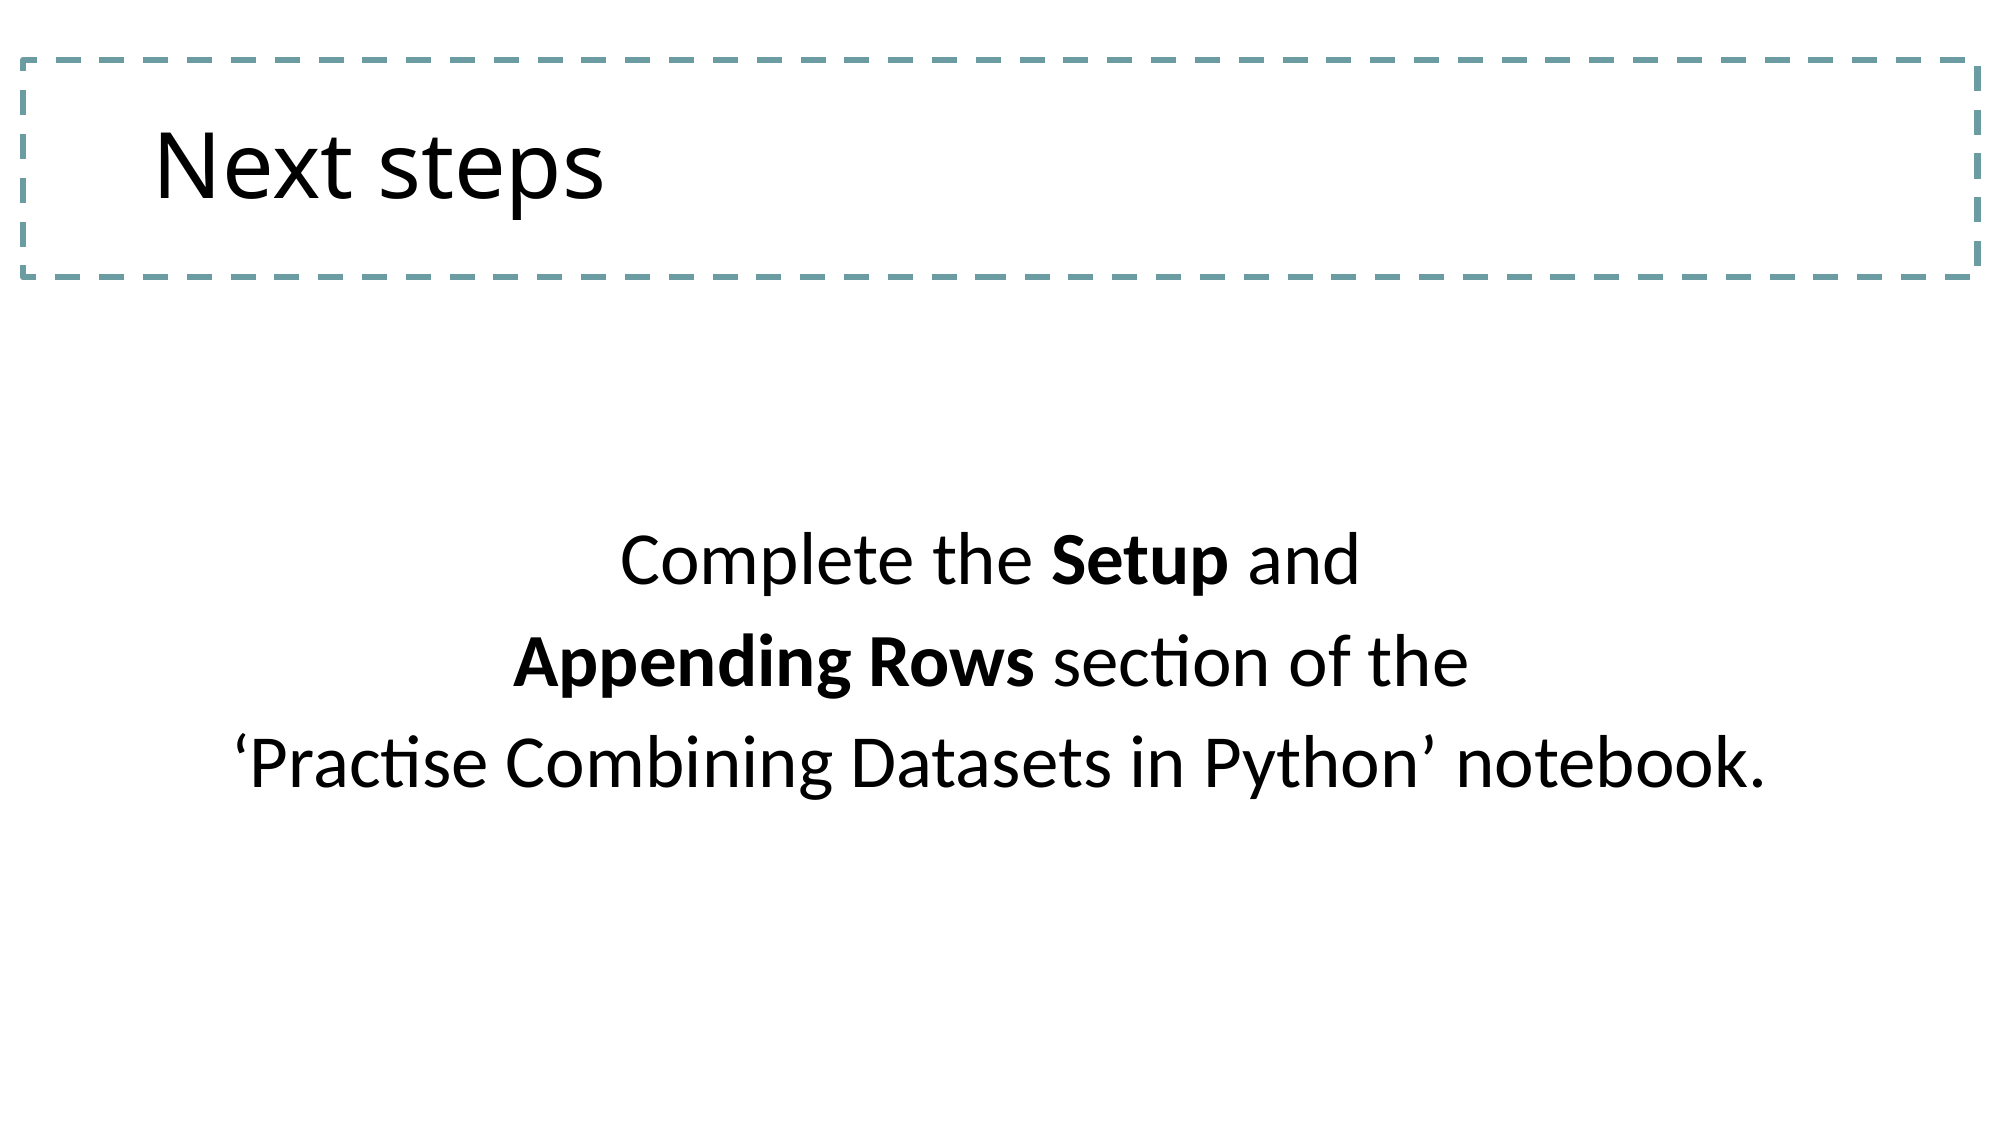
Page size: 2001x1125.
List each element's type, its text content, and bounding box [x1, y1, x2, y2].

title Next steps [137, 59, 1863, 278]
list Complete the Setup and Appending Rows section of the ‘Practise Combining Datasets in Python’ notebook. [137, 299, 1863, 1014]
